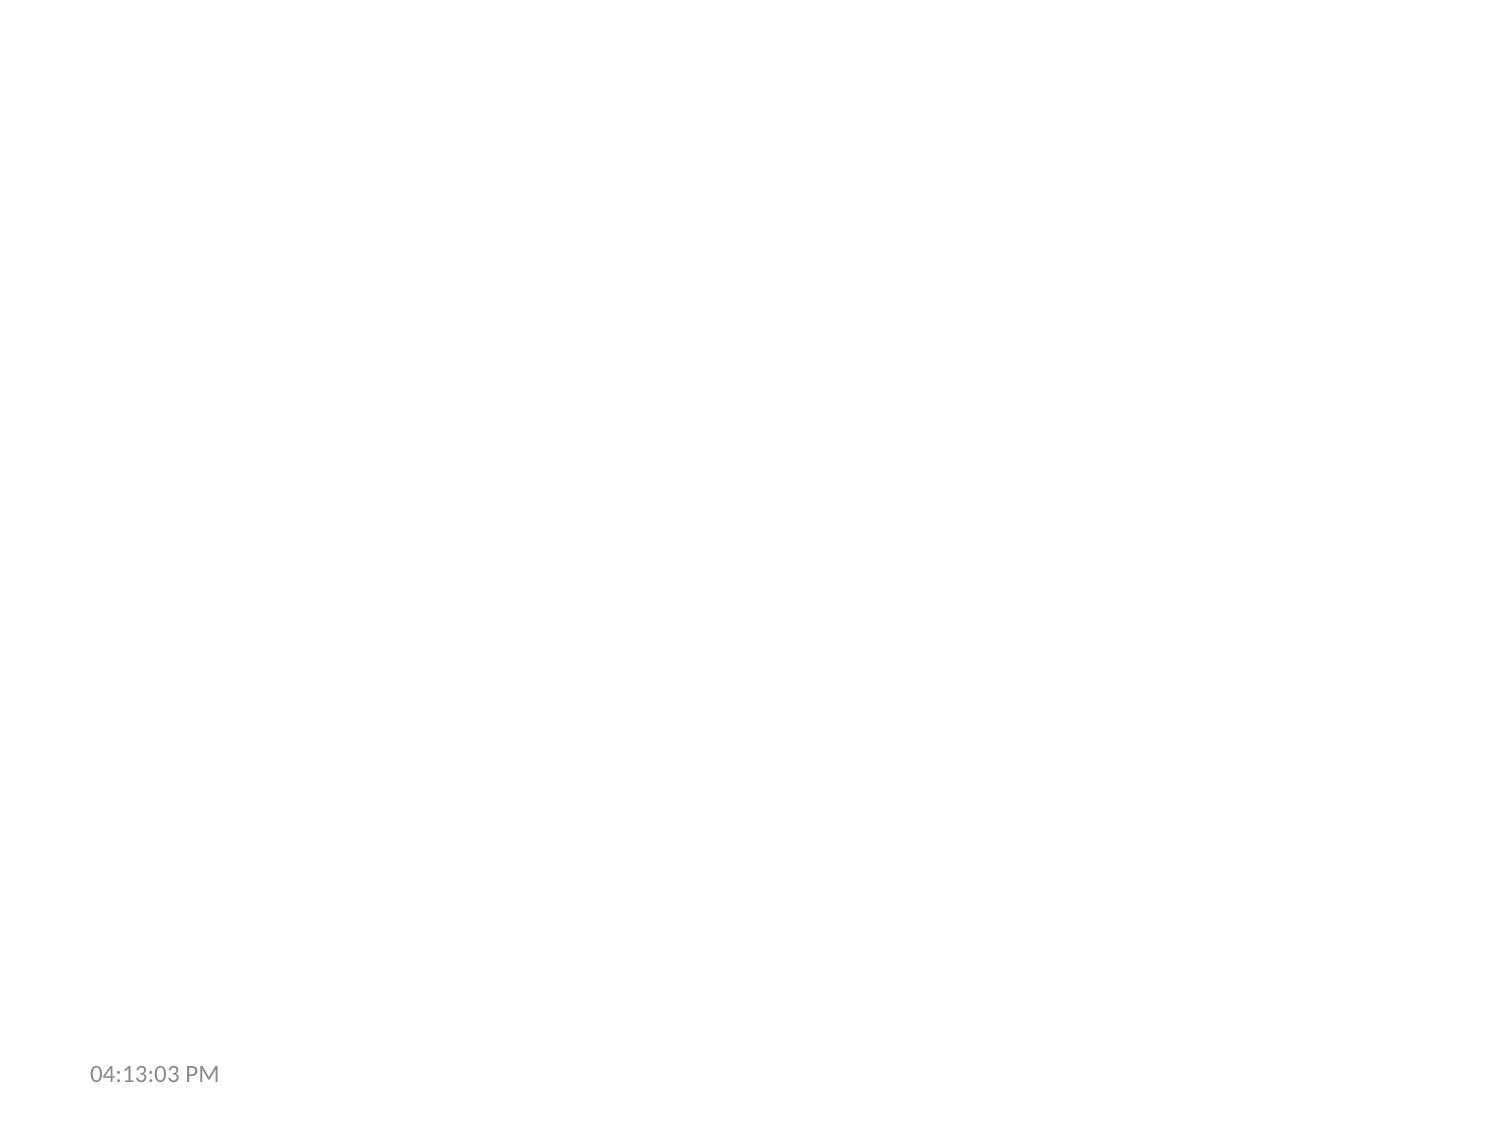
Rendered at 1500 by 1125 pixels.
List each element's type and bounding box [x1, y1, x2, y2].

slide_number [75, 1042, 425, 1103]
